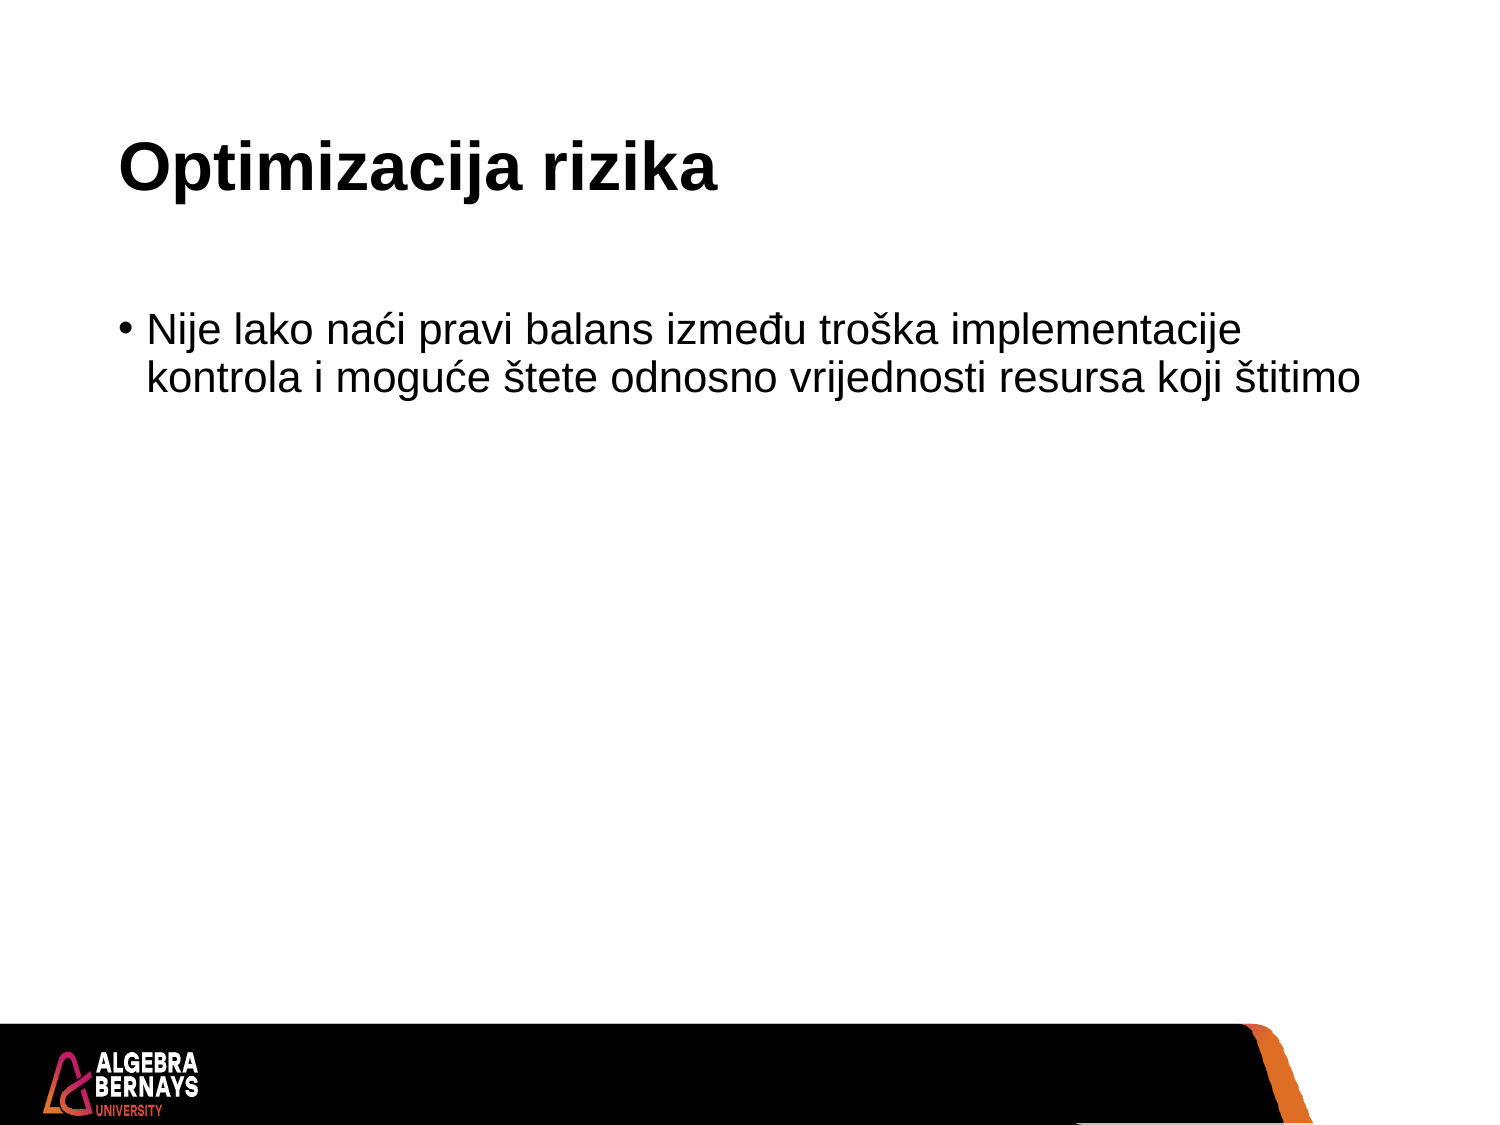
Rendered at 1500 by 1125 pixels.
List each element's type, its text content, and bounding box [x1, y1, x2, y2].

picture [0, 1023, 1468, 1125]
list Nije lako naći pravi balans između troška implementacije kontrola i moguće štete odnosno vrijednosti resursa koji štitimo [103, 299, 1397, 1014]
title Optimizacija rizika [103, 59, 1397, 278]
